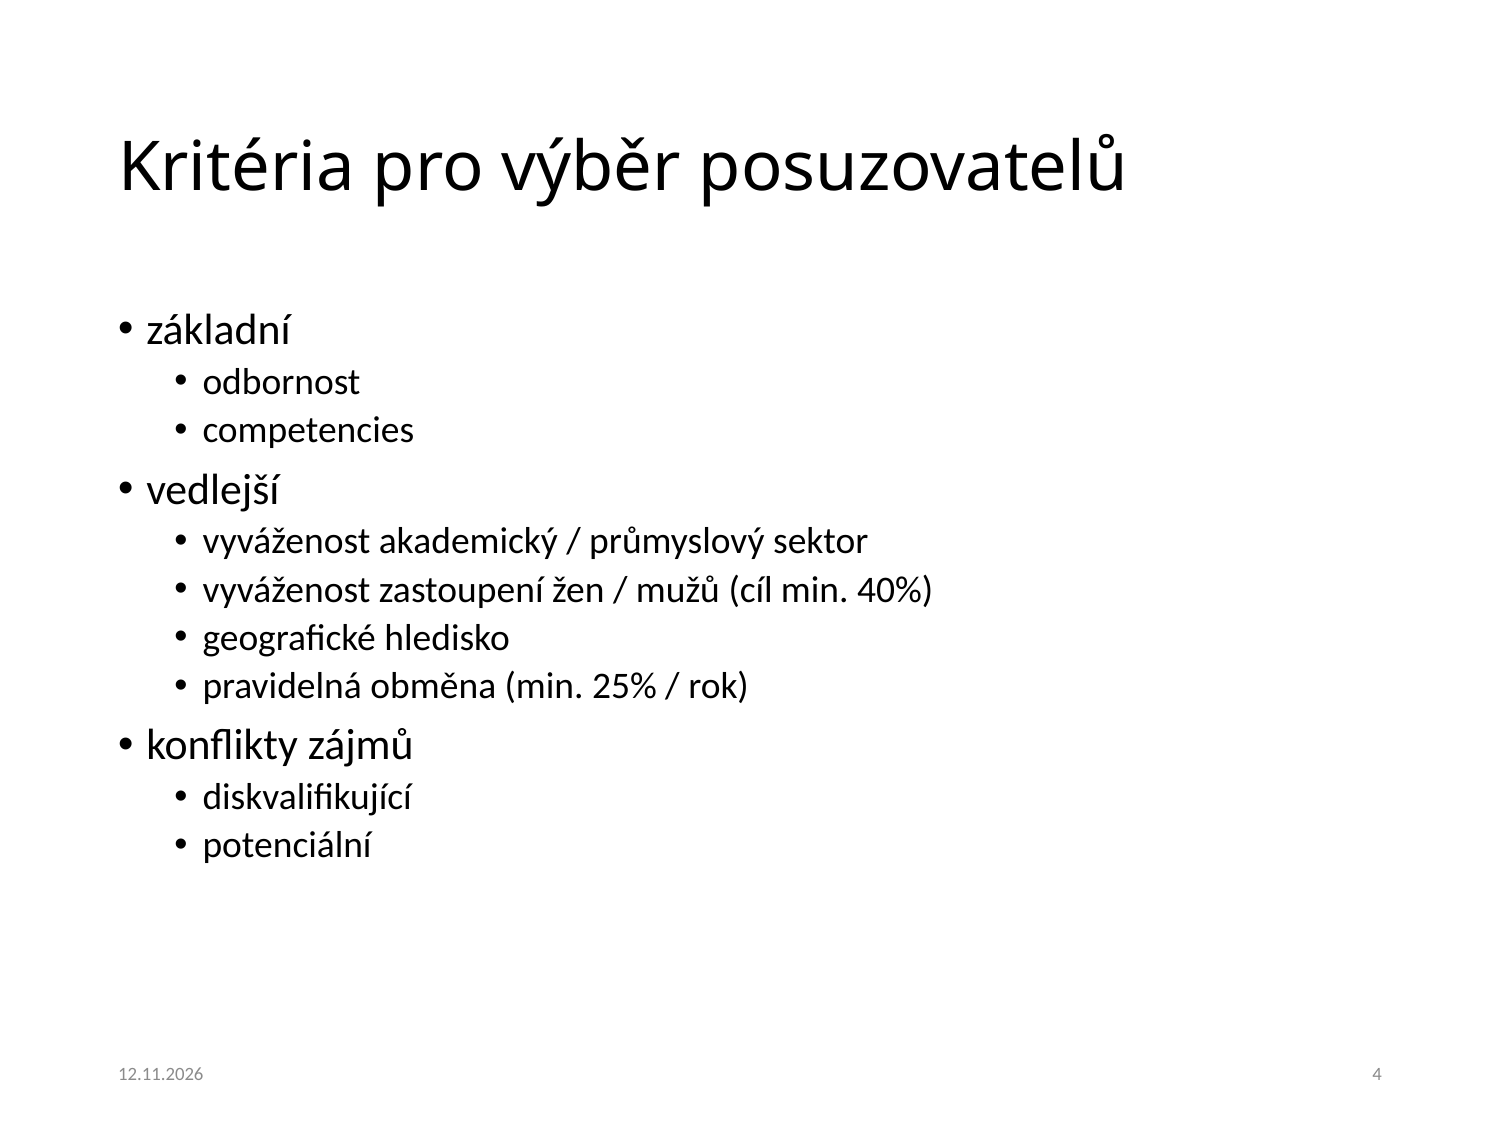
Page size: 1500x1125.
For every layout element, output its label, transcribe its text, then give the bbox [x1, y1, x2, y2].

title Kritéria pro výběr posuzovatelů [103, 59, 1397, 278]
list základní odbornost competencies vedlejší vyváženost akademický / průmyslový sektor vyváženost zastoupení žen / mužů (cíl min. 40%) geografické hledisko pravidelná obměna (min. 25% / rok) konflikty zájmů diskvalifikující potenciální [103, 299, 1397, 1014]
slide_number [103, 1042, 441, 1103]
slide_number 4 [1059, 1042, 1397, 1103]
